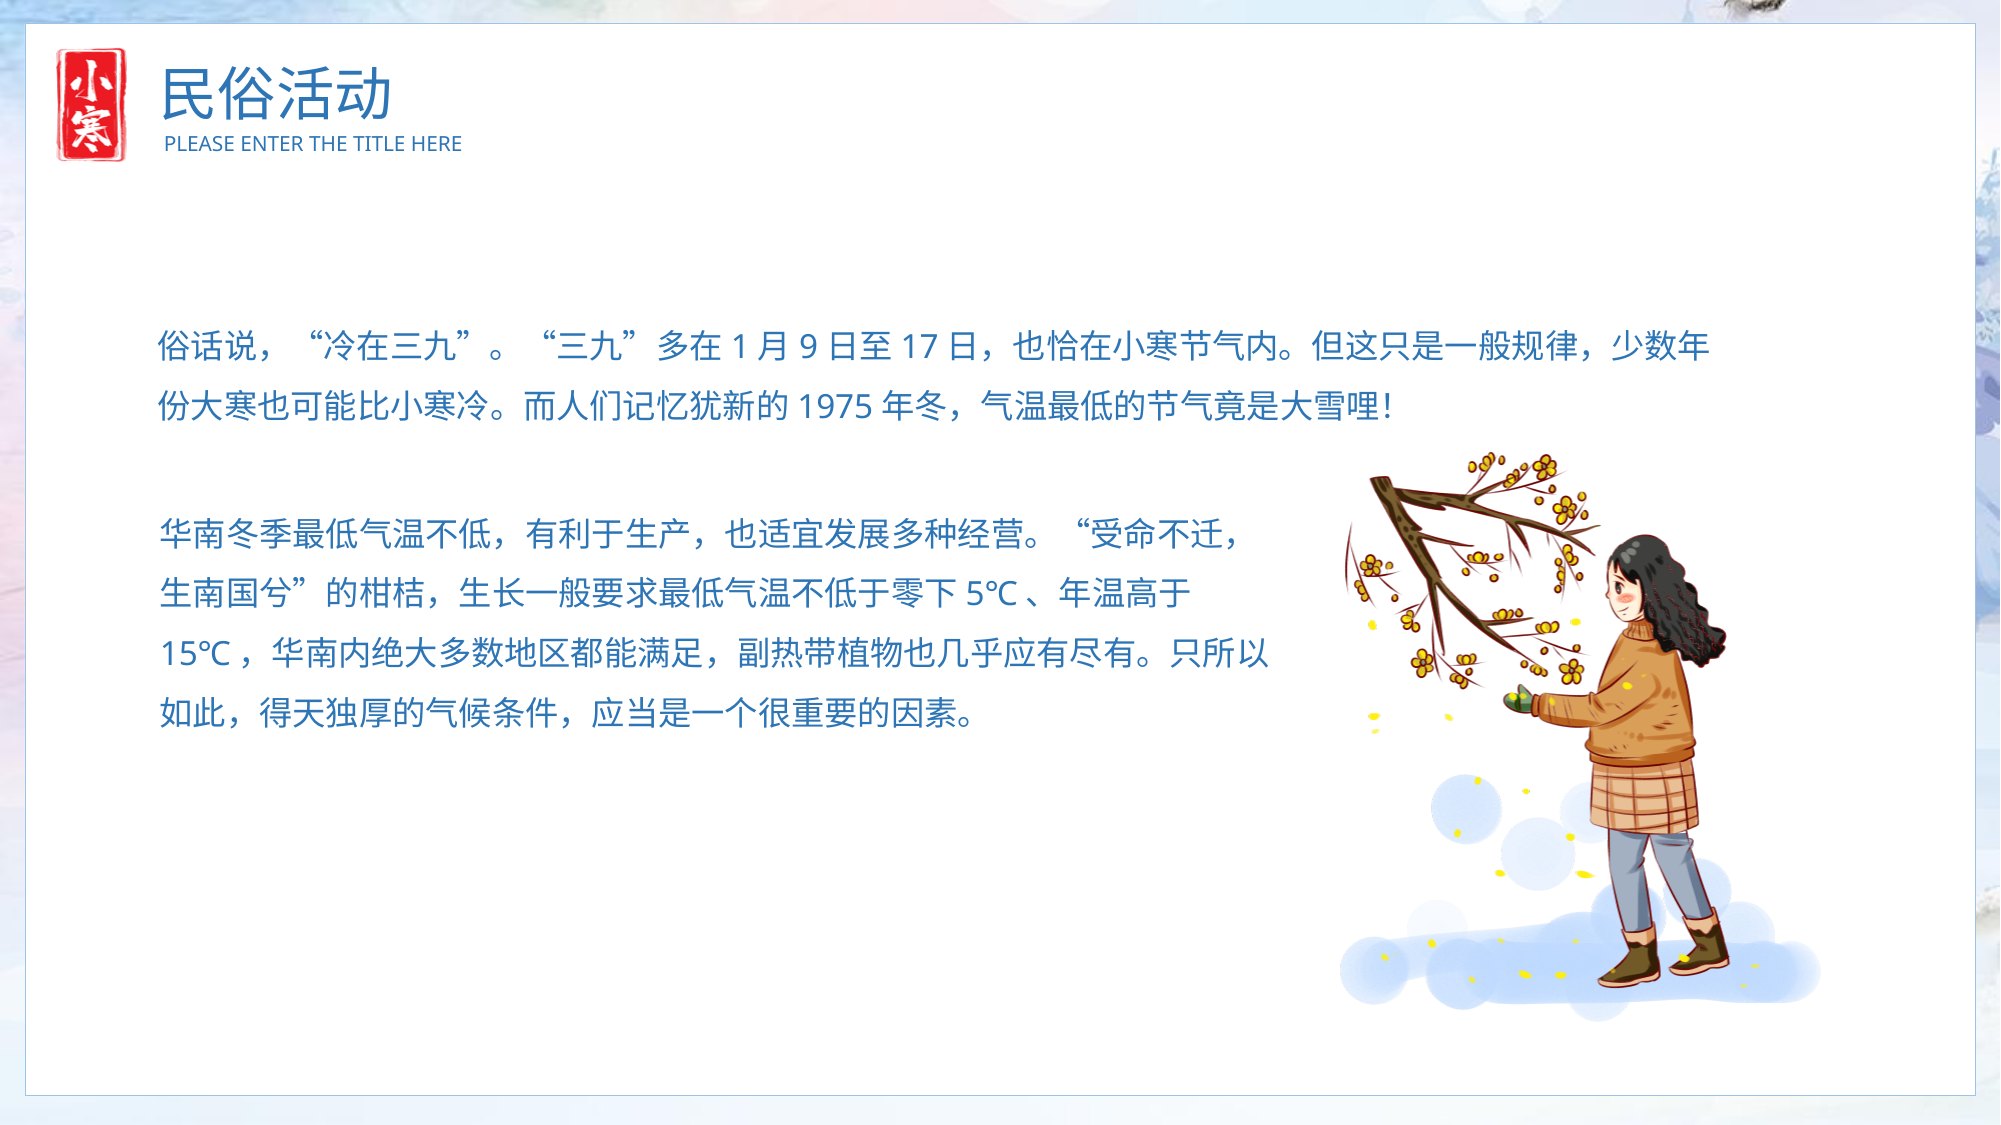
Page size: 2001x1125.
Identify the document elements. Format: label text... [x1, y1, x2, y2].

text_box 俗话说，“冷在三九”。“三九”多在1月9日至17日，也恰在小寒节气内。但这只是一般规律，少数年份大寒也可能比小寒冷。而人们记忆犹新的1975年冬，气温最低的节气竟是大雪哩！ [142, 297, 1744, 433]
text_box 民俗活动 [144, 50, 467, 135]
text_box 华南冬季最低气温不低，有利于生产，也适宜发展多种经营。“受命不迁，生南国兮”的柑桔，生长一般要求最低气温不低于零下5℃、年温高于15℃，华南内绝大多数地区都能满足，副热带植物也几乎应有尽有。只所以如此，得天独厚的气候条件，应当是一个很重要的因素。 [144, 485, 1172, 740]
picture [0, 0, 2000, 1125]
text_box PLEASE ENTER THE TITLE HERE [149, 123, 478, 163]
